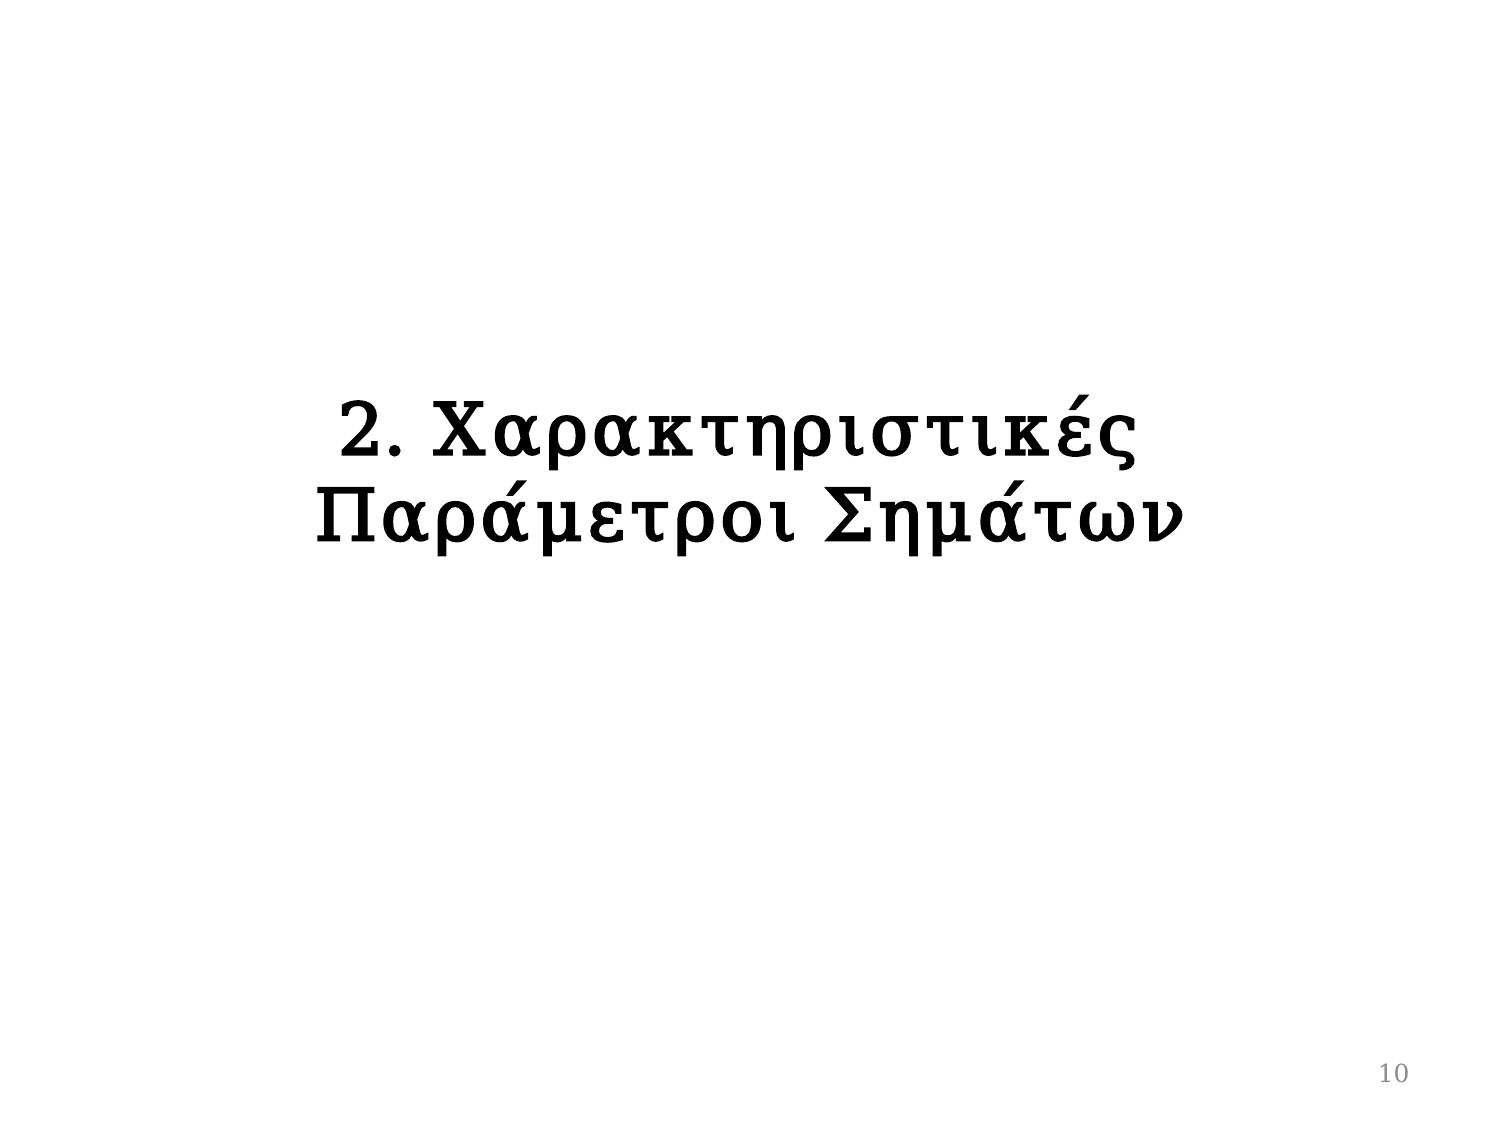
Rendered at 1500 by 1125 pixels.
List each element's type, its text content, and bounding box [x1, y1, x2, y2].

title 2. Χαρακτηριστικές Παράμετροι Σημάτων [75, 375, 1425, 563]
slide_number 10 [1074, 1042, 1425, 1103]
